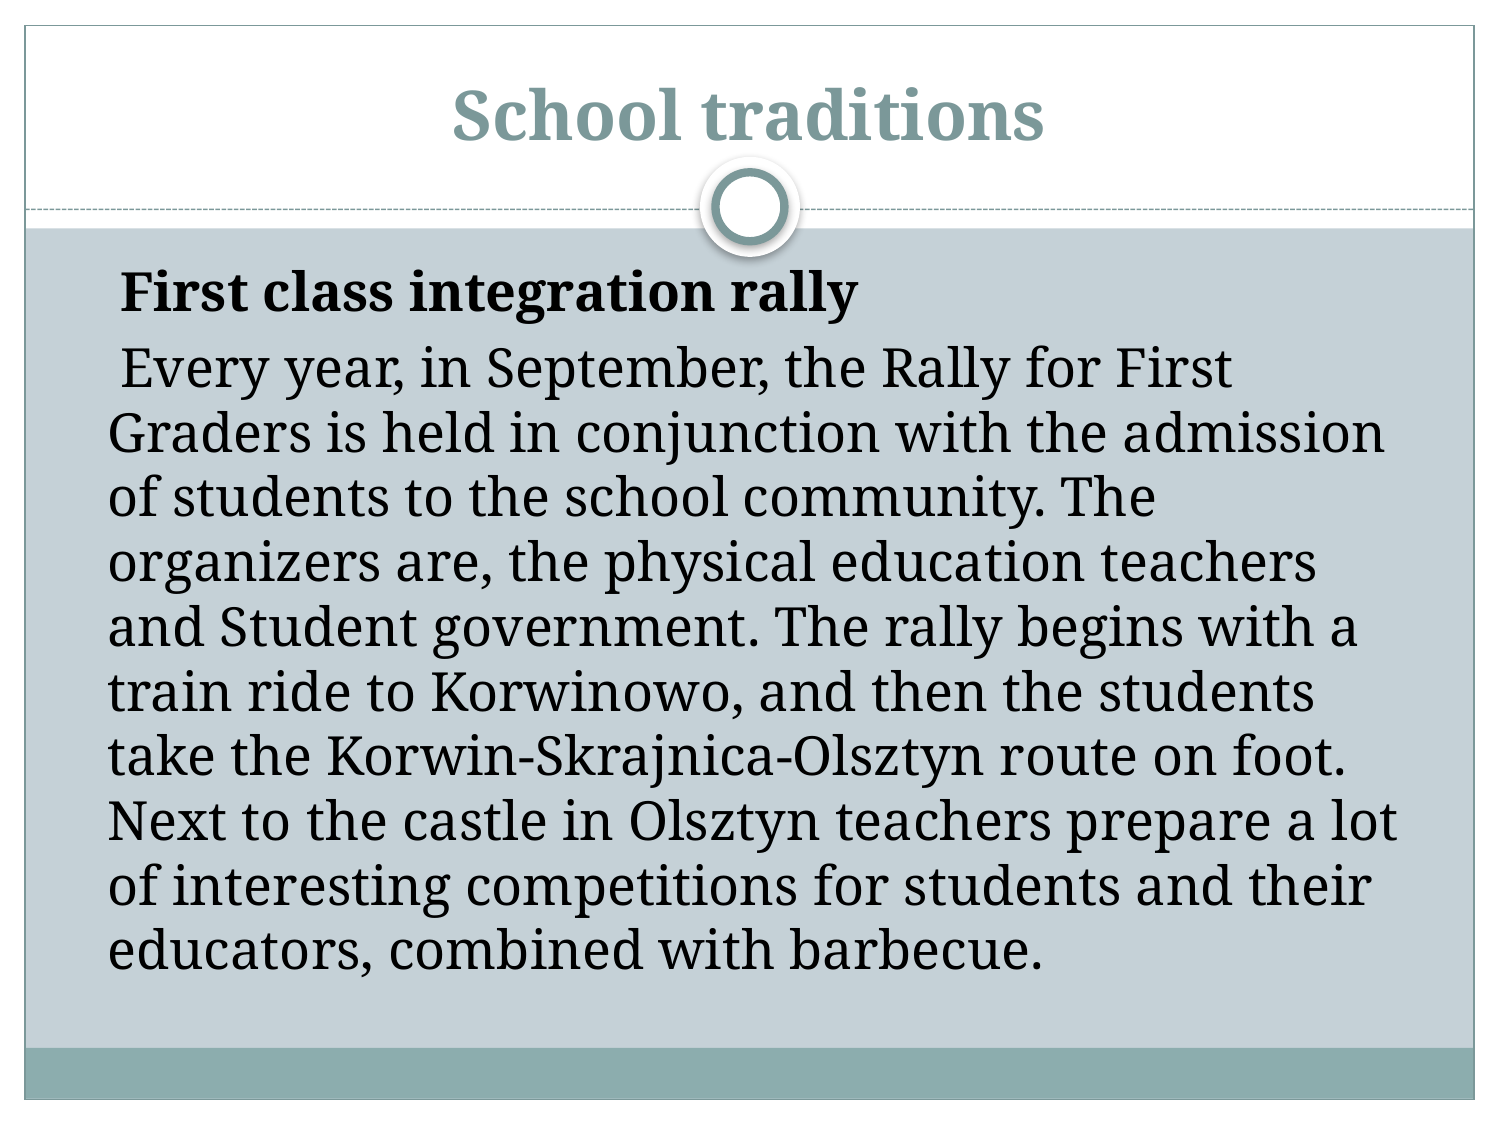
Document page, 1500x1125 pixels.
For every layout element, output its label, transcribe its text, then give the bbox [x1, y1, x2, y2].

list First class integration rally Every year, in September, the Rally for First Graders is held in conjunction with the admission of students to the school community. The organizers are, the physical education teachers and Student government. The rally begins with a train ride to Korwinowo, and then the students take the Korwin-Skrajnica-Olsztyn route on foot. Next to the castle in Olsztyn teachers prepare a lot of interesting competitions for students and their educators, combined with barbecue. [49, 250, 1445, 1001]
title School traditions [49, 37, 1450, 162]
